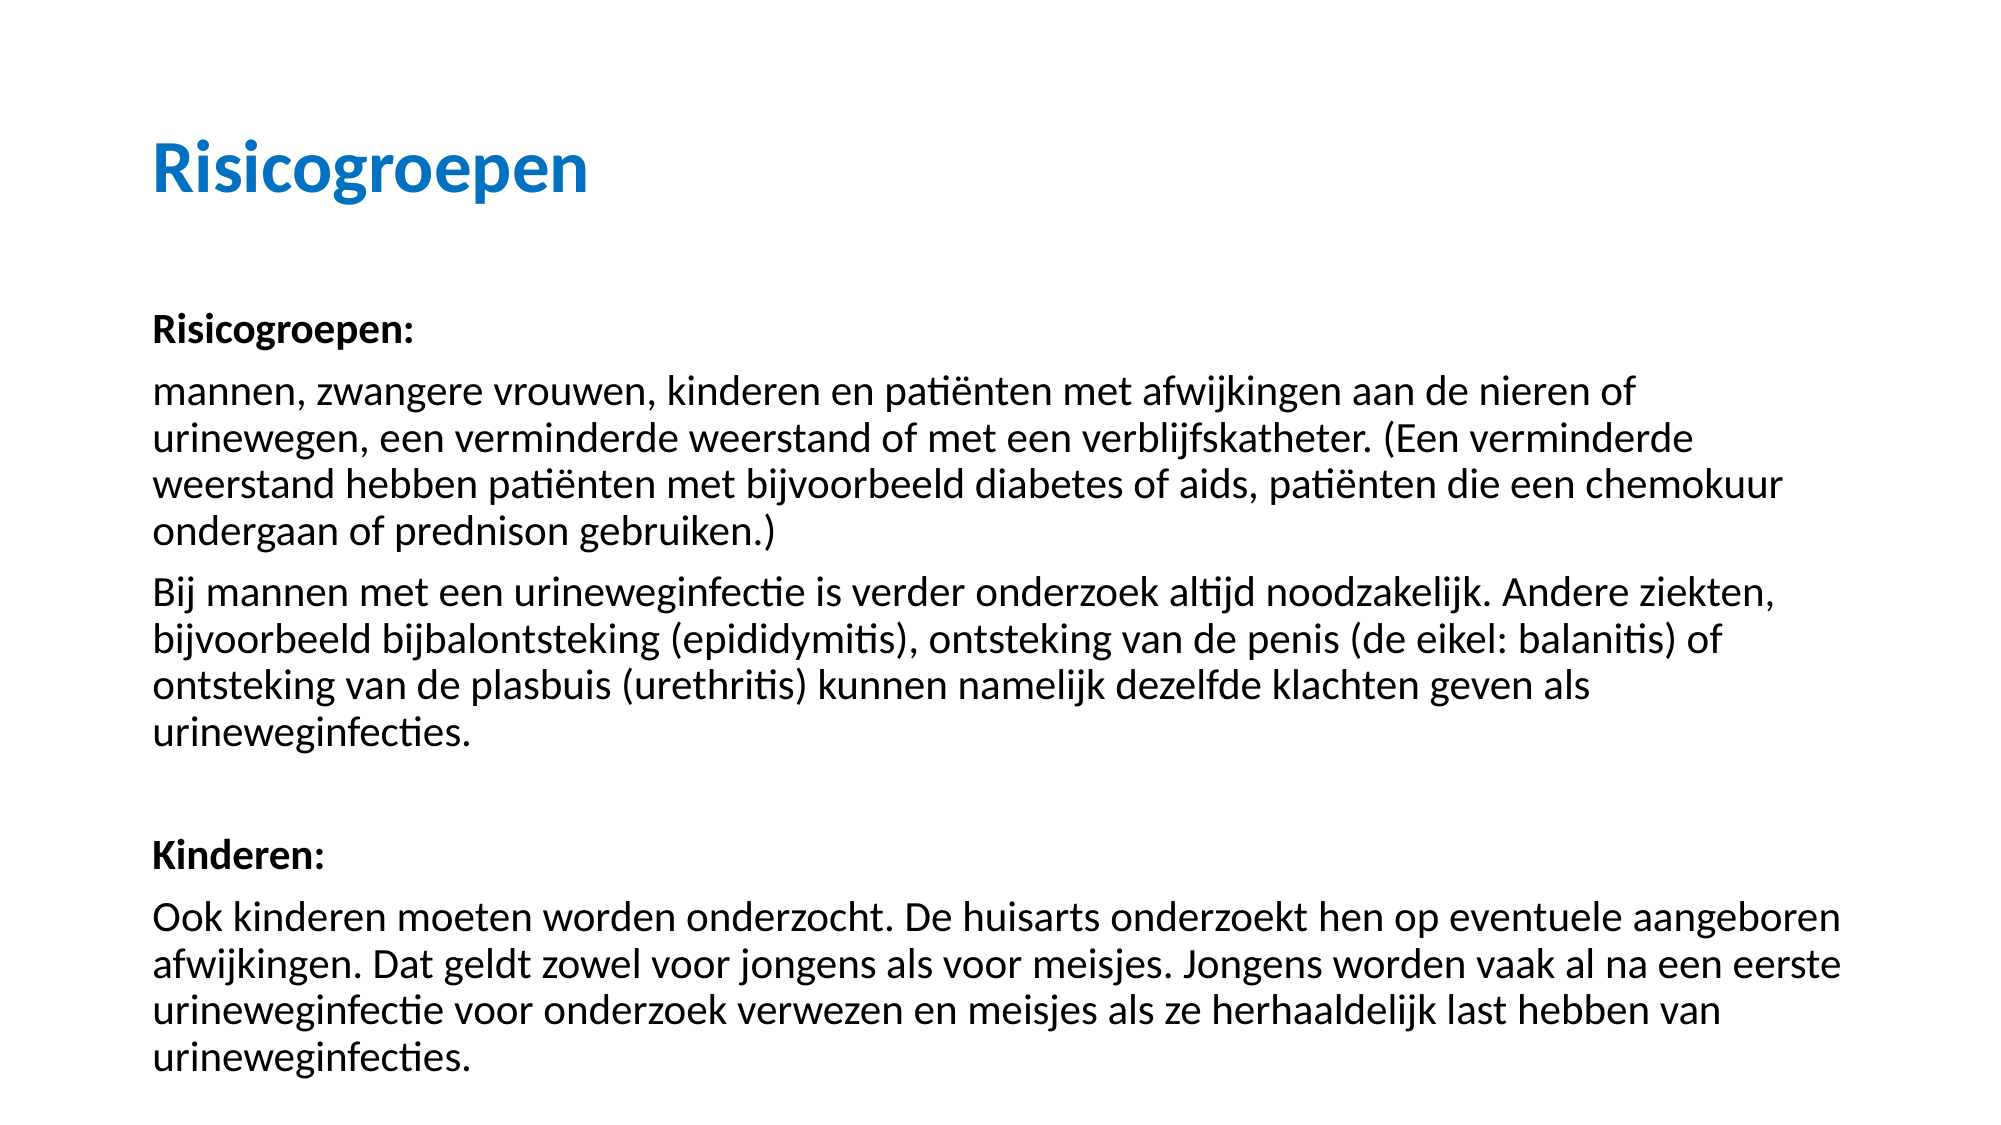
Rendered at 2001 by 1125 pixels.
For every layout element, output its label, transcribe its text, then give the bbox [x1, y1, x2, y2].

title Risicogroepen [137, 59, 1863, 278]
list Risicogroepen: mannen, zwangere vrouwen, kinderen en patiënten met afwijkingen aan de nieren of urinewegen, een verminderde weerstand of met een verblijfskatheter. (Een verminderde weerstand hebben patiënten met bijvoorbeeld diabetes of aids, patiënten die een chemokuur ondergaan of prednison gebruiken.) Bij mannen met een urineweginfectie is verder onderzoek altijd noodzakelijk. Andere ziekten, bijvoorbeeld bijbalontsteking (epididymitis), ontsteking van de penis (de eikel: balanitis) of ontsteking van de plasbuis (urethritis) kunnen namelijk dezelfde klachten geven als urineweginfecties. Kinderen: Ook kinderen moeten worden onderzocht. De huisarts onderzoekt hen op eventuele aangeboren afwijkingen. Dat geldt zowel voor jongens als voor meisjes. Jongens worden vaak al na een eerste urineweginfectie voor onderzoek verwezen en meisjes als ze herhaaldelijk last hebben van urineweginfecties. [137, 299, 1863, 1098]
